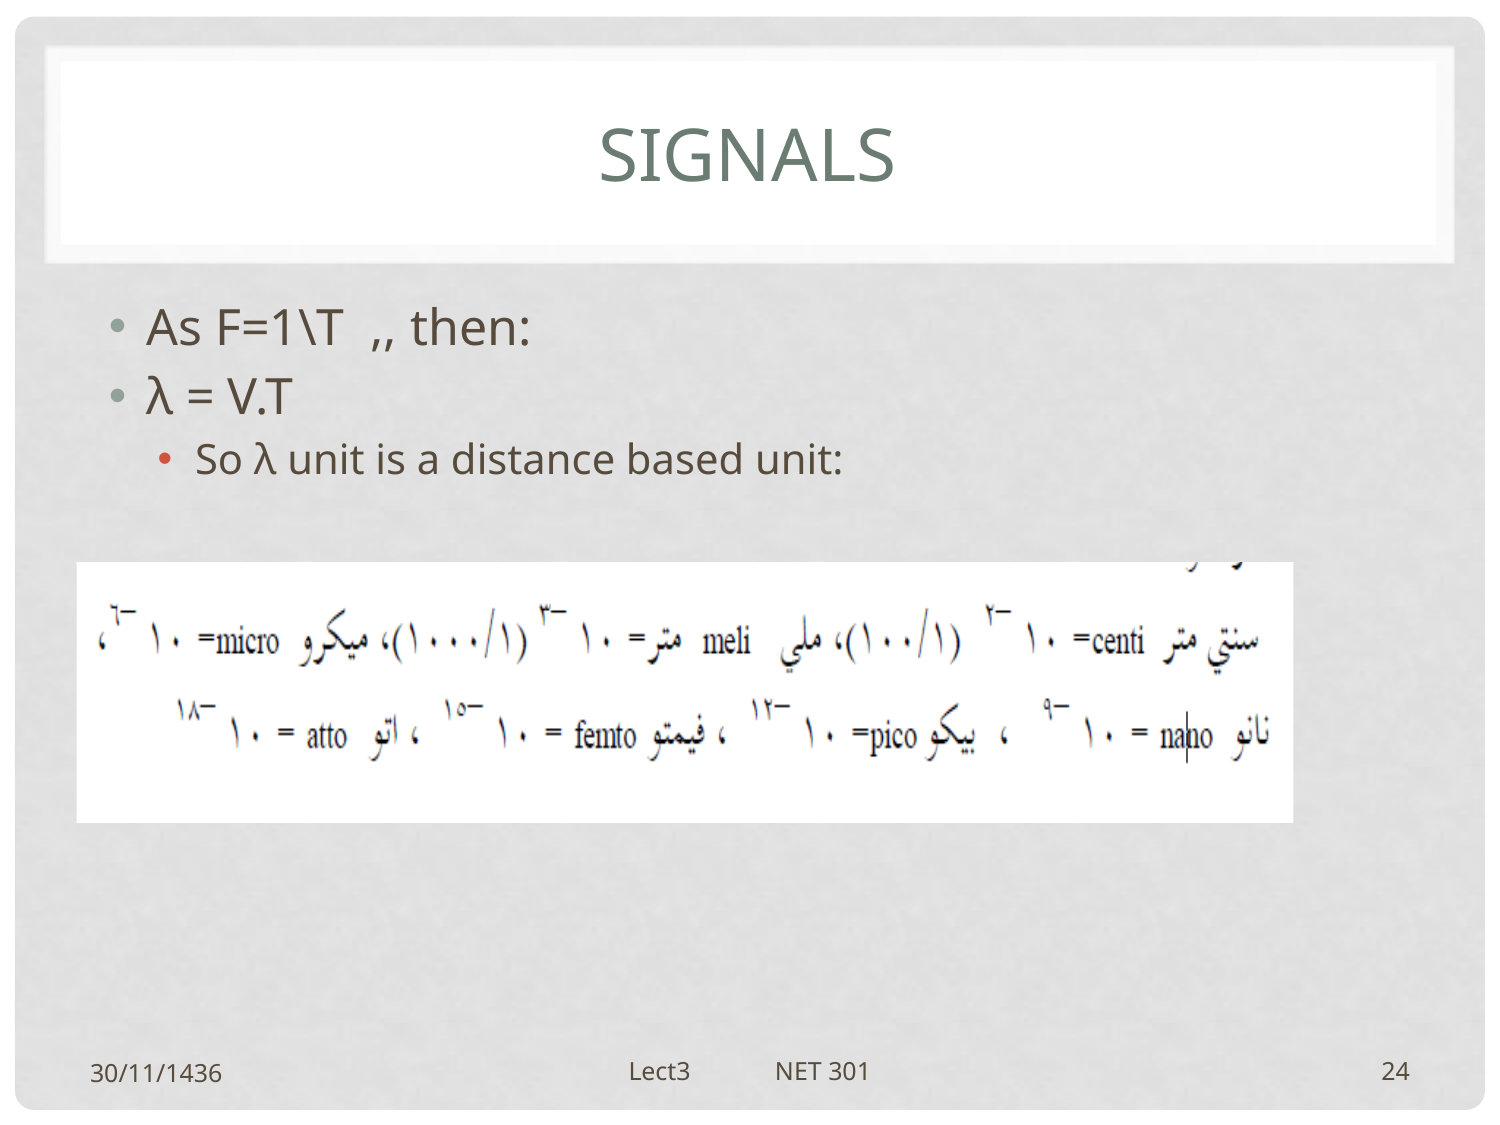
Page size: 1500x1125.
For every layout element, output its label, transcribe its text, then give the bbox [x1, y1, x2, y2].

list As F=1\T ,, then: λ = V.T So λ unit is a distance based unit: [75, 287, 1425, 1005]
title signals [69, 66, 1425, 238]
picture [76, 562, 1294, 823]
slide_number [75, 1042, 425, 1103]
slide_number 24 [1074, 1042, 1425, 1103]
footer Lect3 NET 301 [512, 1042, 988, 1103]
